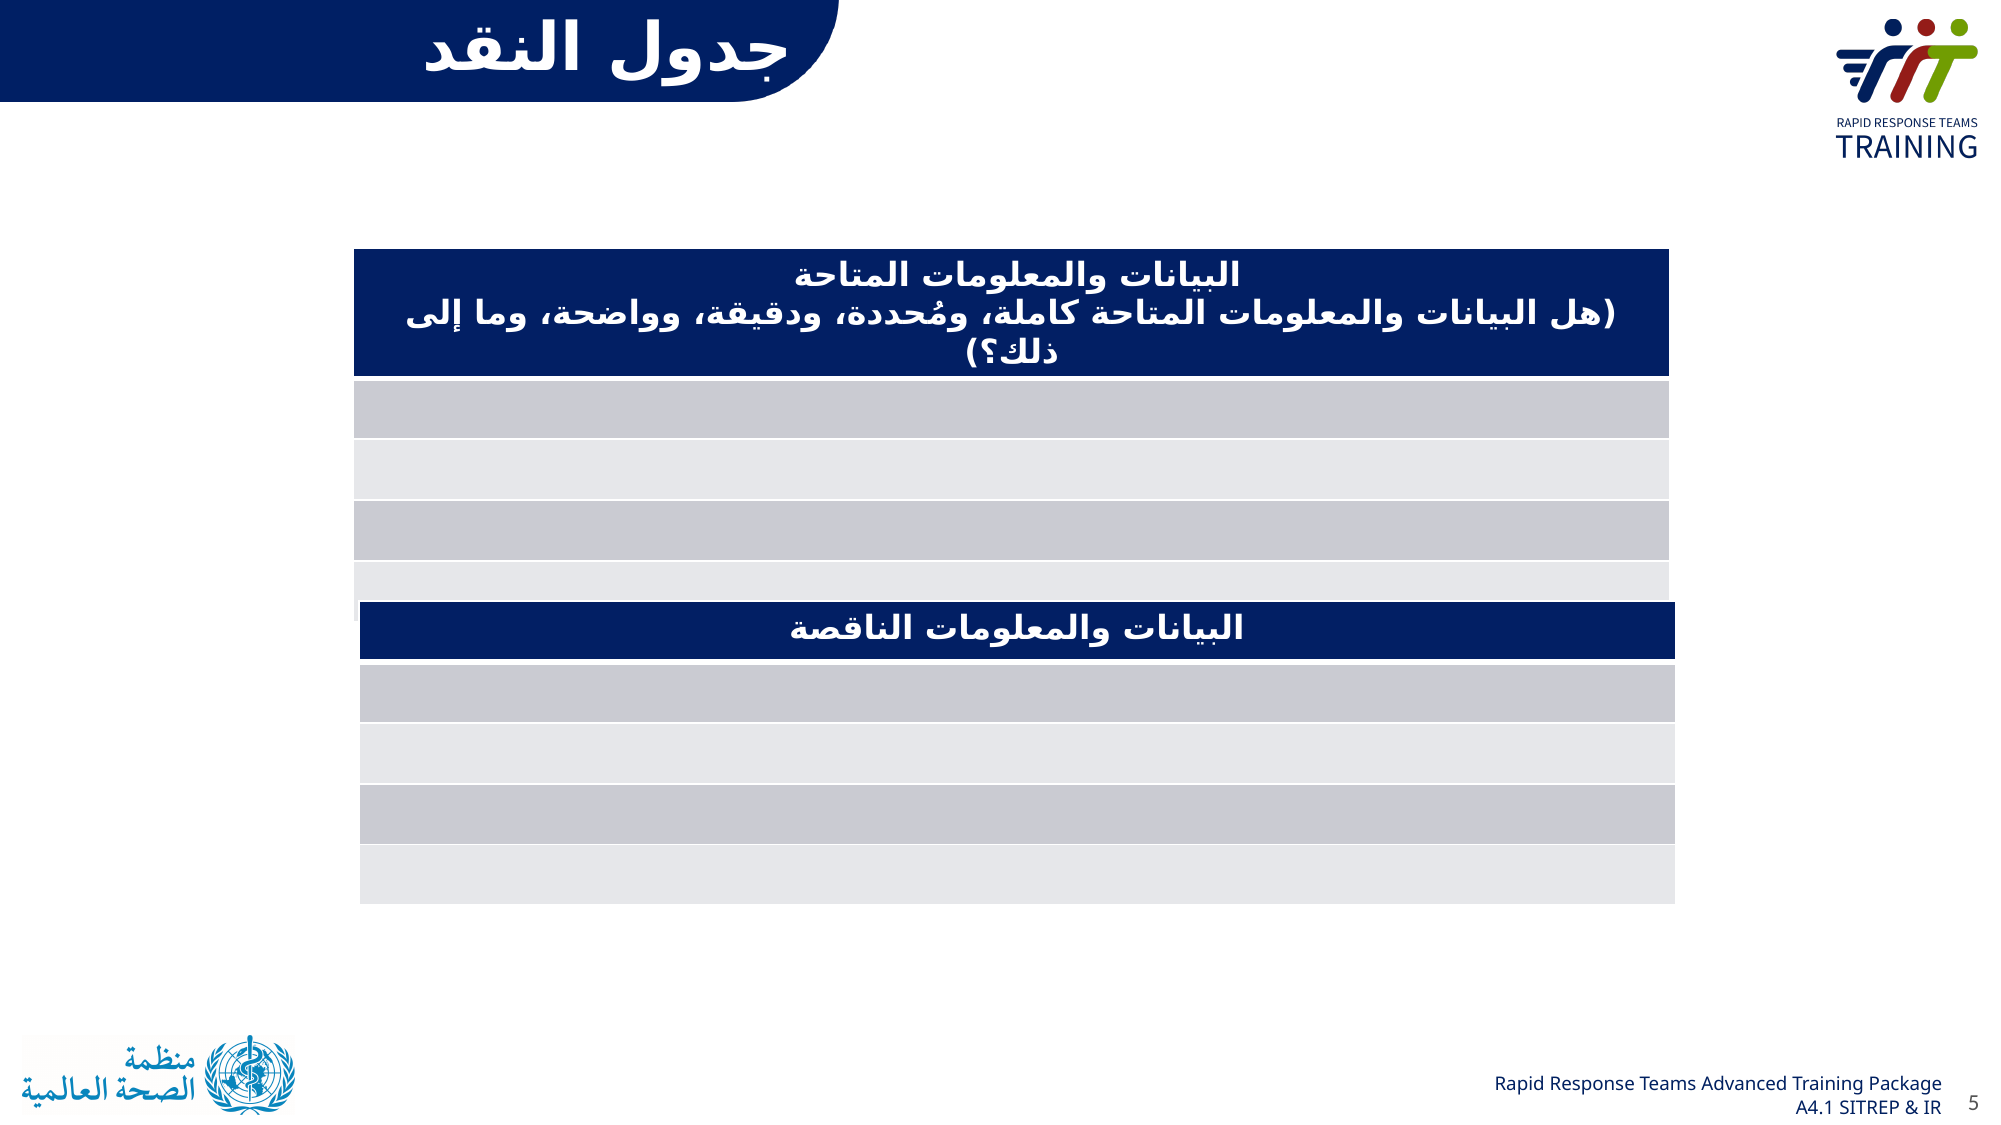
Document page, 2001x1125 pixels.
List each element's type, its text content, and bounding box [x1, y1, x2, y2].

table_cell [354, 501, 1669, 560]
table_header البيانات والمعلومات المتاحة (هل البيانات والمعلومات المتاحة كاملة، ومُحددة، ودقيقة، وواضحة، وما إلى ذلك؟) [354, 249, 1669, 376]
table_cell [360, 724, 1675, 783]
table_header البيانات والمعلومات الناقصة [360, 602, 1675, 659]
table_cell [360, 845, 1675, 904]
slide_number 5 [1882, 1037, 1916, 1092]
picture [252, 1050, 258, 1059]
table_cell [354, 440, 1669, 499]
text_box جدول النقد [22, 0, 801, 92]
picture [1835, 19, 1978, 167]
table_cell [354, 562, 1669, 621]
table_cell [360, 785, 1675, 844]
picture [22, 1035, 295, 1115]
picture [0, 0, 839, 102]
table_cell [354, 381, 1669, 438]
table_cell [360, 665, 1675, 722]
